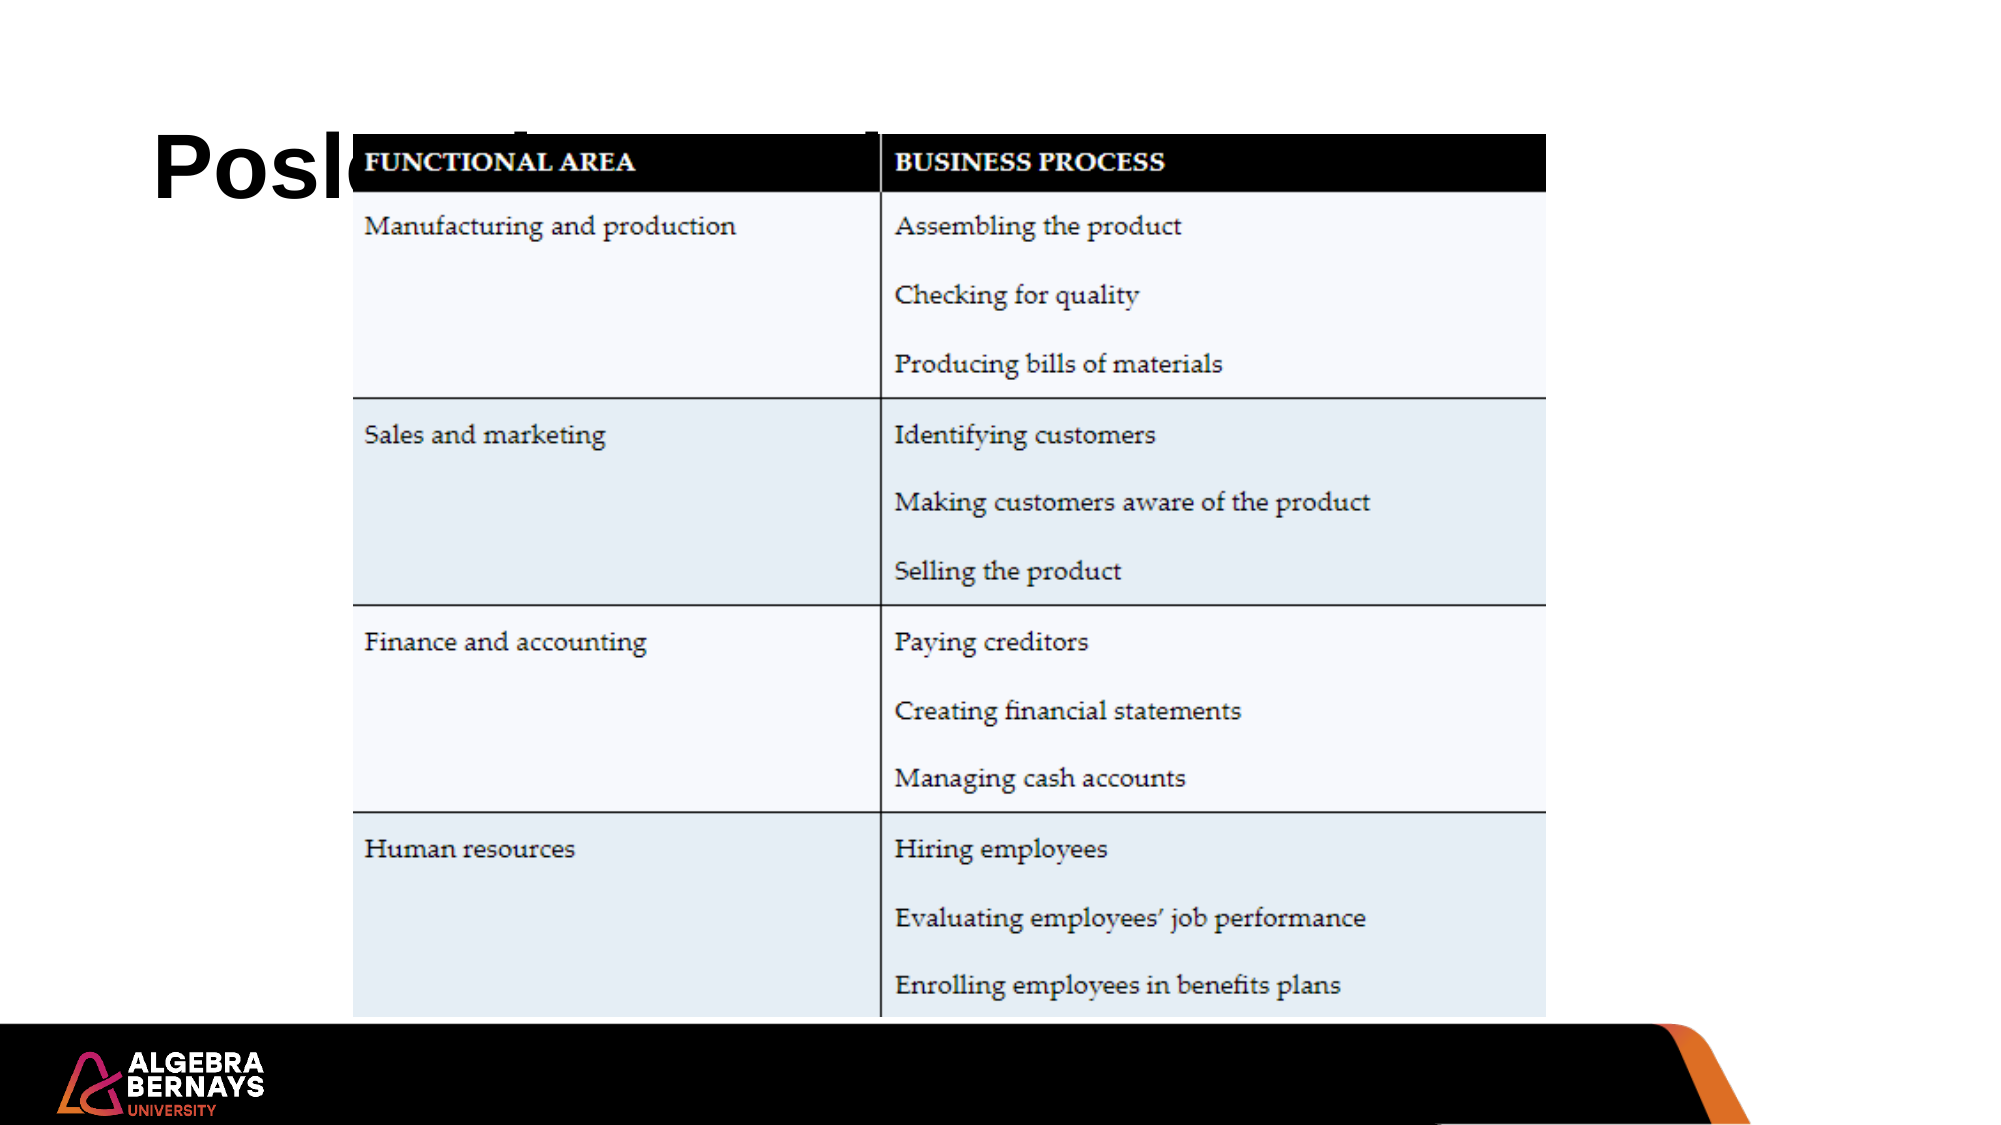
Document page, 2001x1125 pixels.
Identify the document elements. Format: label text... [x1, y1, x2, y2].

picture [0, 1023, 1958, 1125]
picture [352, 134, 1546, 1017]
title Poslovni procesi [137, 67, 1863, 271]
